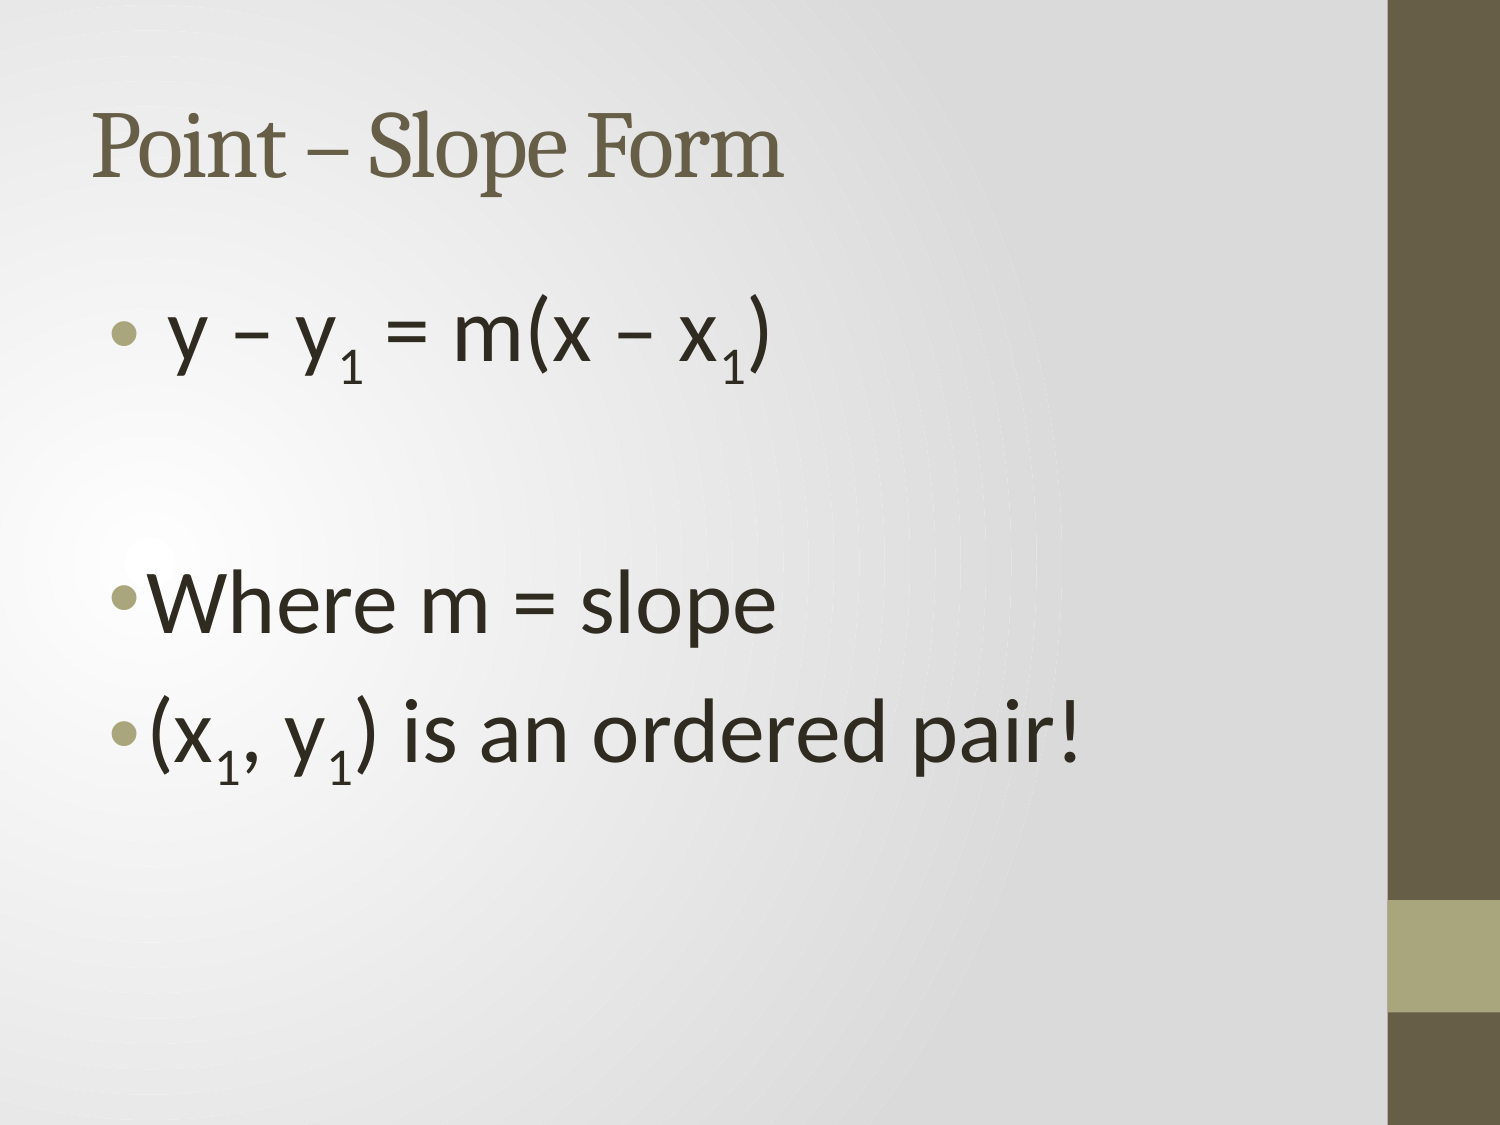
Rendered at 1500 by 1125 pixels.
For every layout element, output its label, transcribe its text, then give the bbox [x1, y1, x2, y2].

list y – y1 = m(x – x1) Where m = slope (x1, y1) is an ordered pair! [75, 262, 1325, 1050]
title Point – Slope Form [75, 45, 1325, 233]
